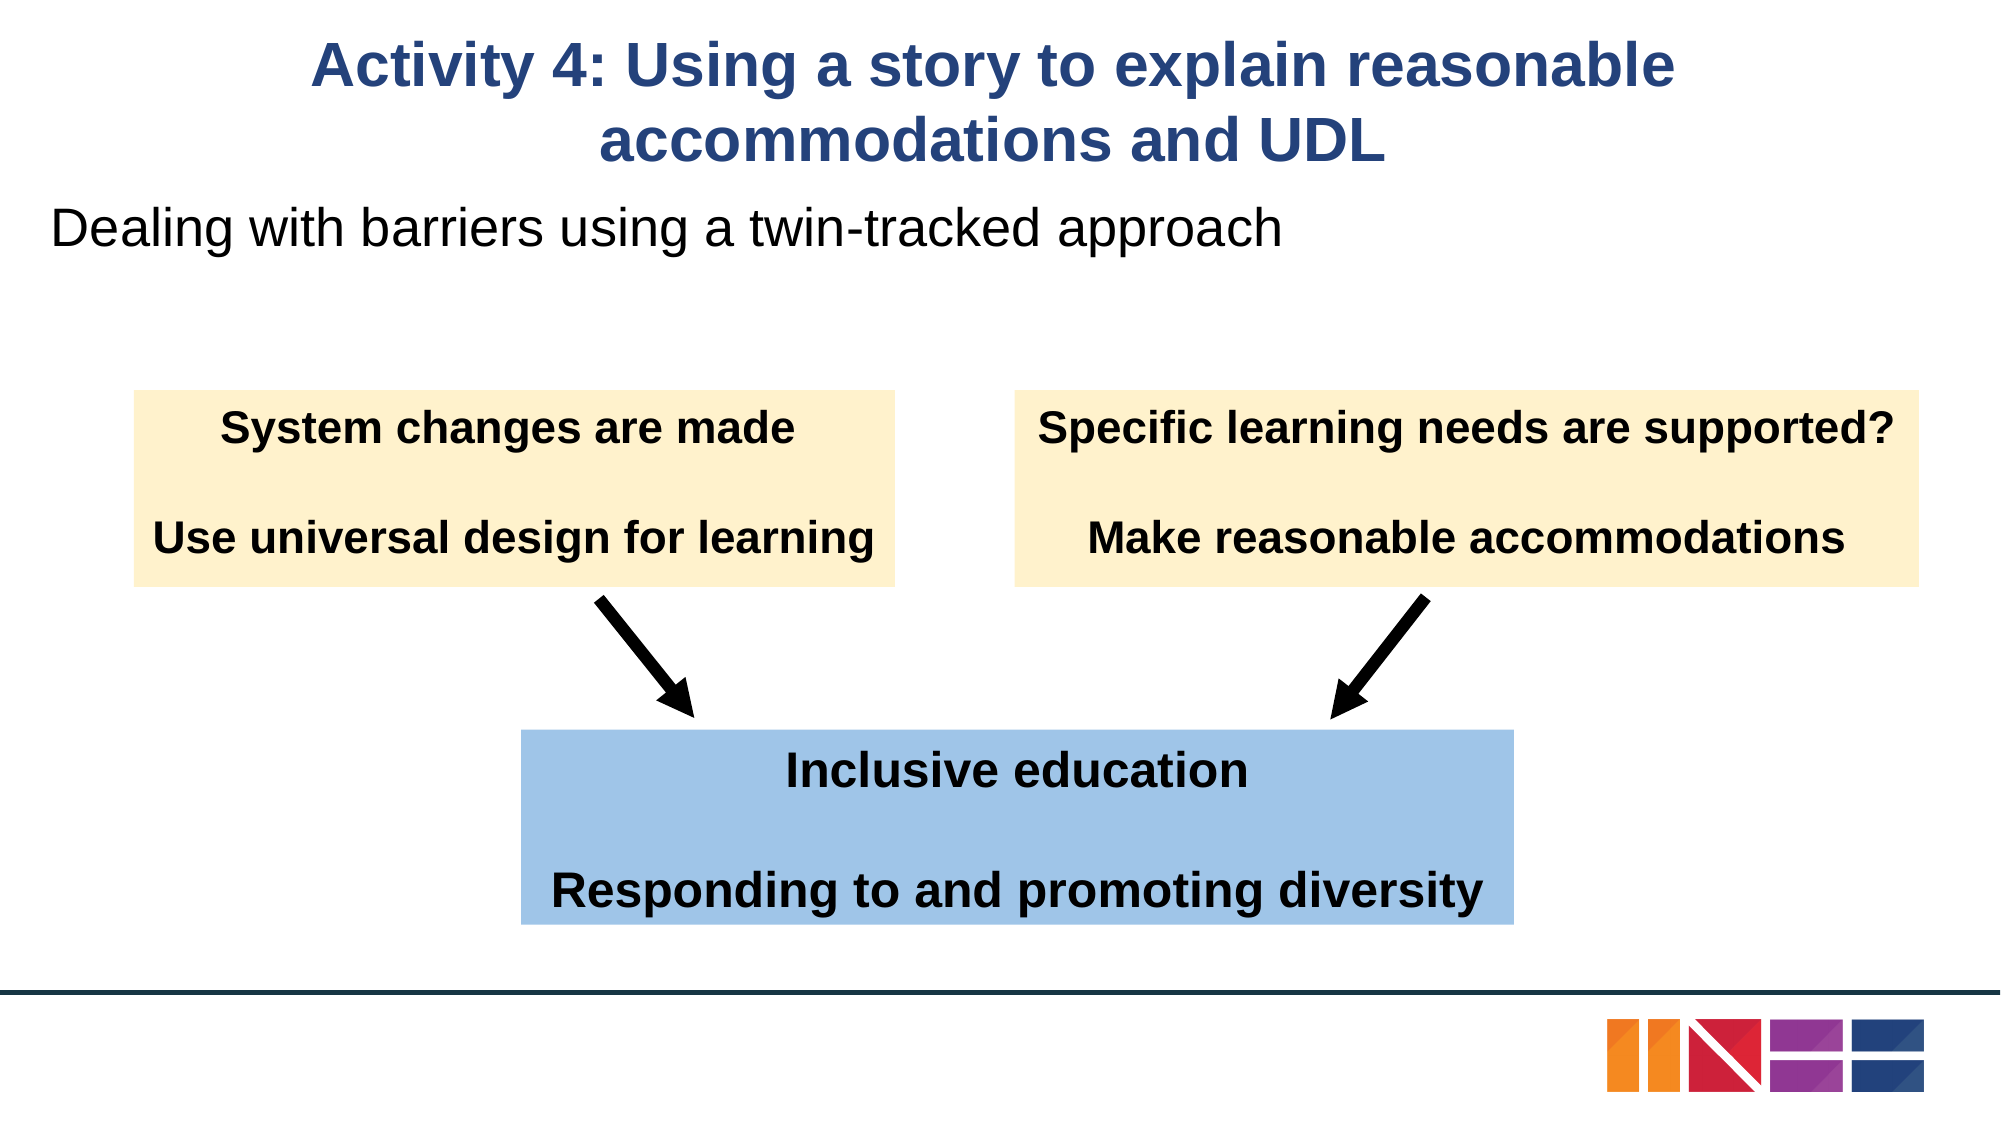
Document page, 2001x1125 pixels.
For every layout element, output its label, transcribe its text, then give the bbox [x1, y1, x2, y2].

title Activity 4: Using a story to explain reasonable accommodations and UDL [31, 40, 1957, 157]
picture [1607, 1019, 1924, 1092]
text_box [598, 598, 695, 719]
text_box Specific learning needs are supported? Make reasonable accommodations [1014, 390, 1919, 587]
text_box Inclusive education Responding to and promoting diversity [521, 729, 1514, 925]
text_box System changes are made Use universal design for learning [133, 390, 895, 587]
list Dealing with barriers using a twin-tracked approach [31, 172, 1971, 935]
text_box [1330, 596, 1427, 720]
